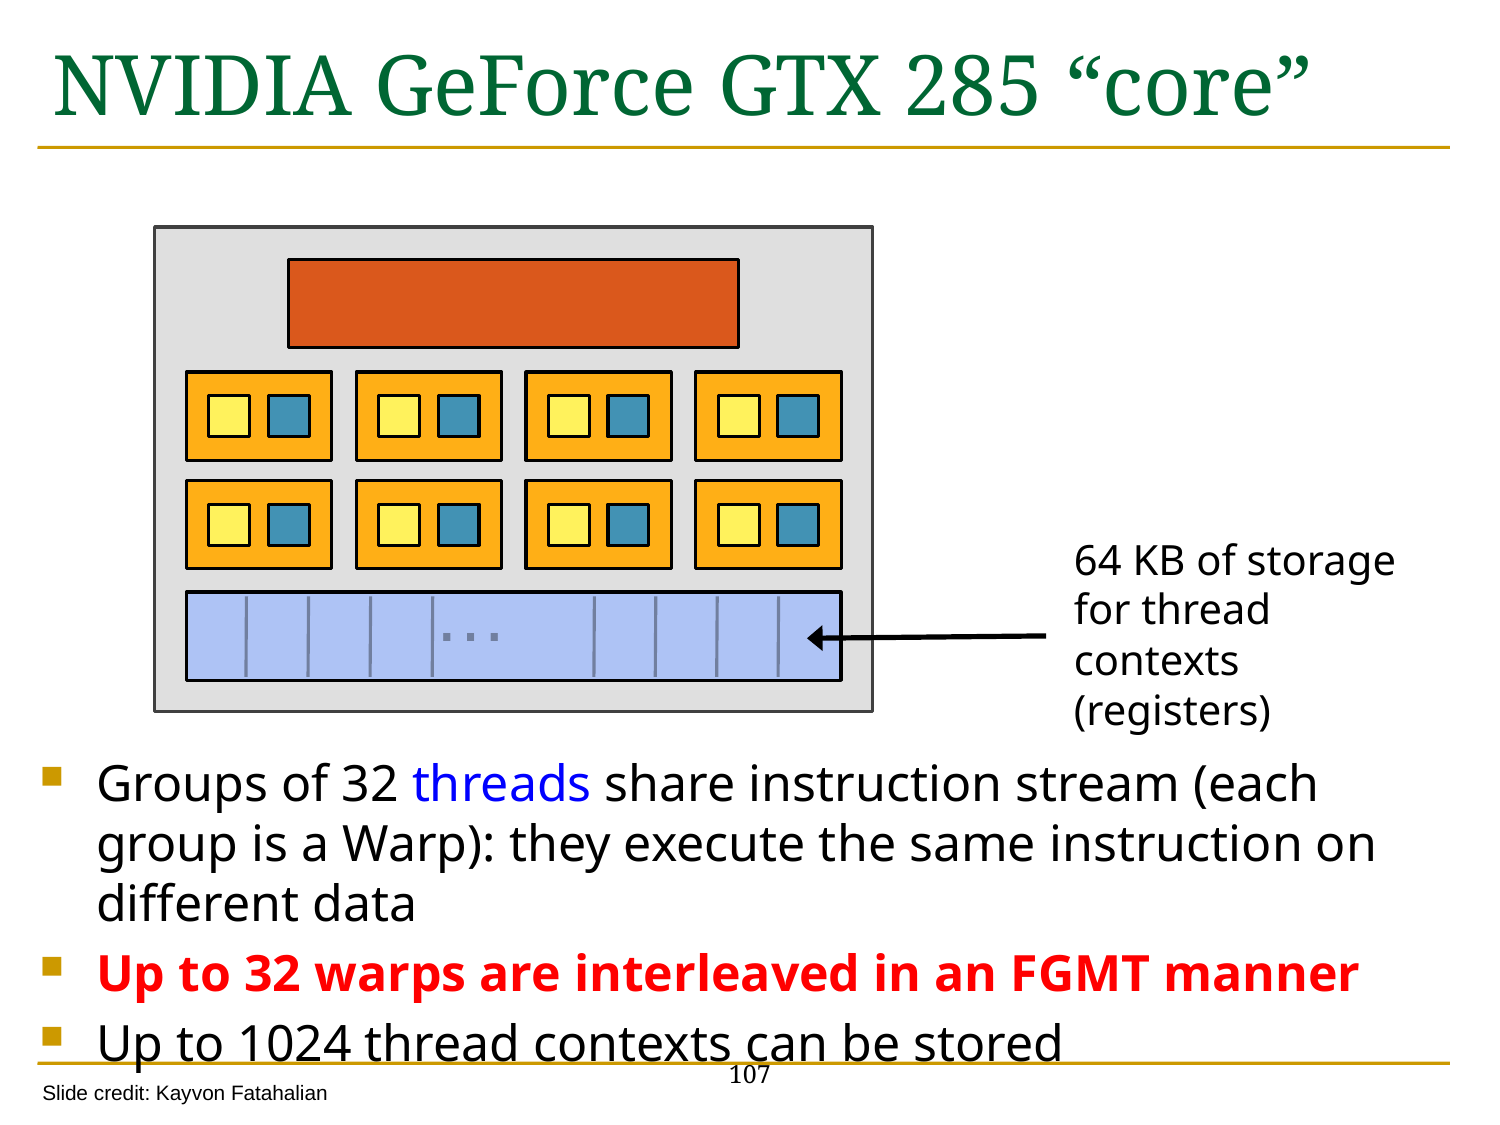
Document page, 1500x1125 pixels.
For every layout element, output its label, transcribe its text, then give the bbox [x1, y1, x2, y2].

list Groups of 32 threads share instruction stream (each group is a Warp): they execute the same instruction on different data Up to 32 warps are interleaved in an FGMT manner Up to 1024 thread contexts can be stored [24, 743, 1475, 1059]
text_box 64 KB of storage for thread contexts (registers) [1059, 526, 1445, 741]
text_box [806, 635, 1047, 639]
title NVIDIA GeForce GTX 285 “core” [37, 24, 1450, 200]
text_box Slide credit: Kayvon Fatahalian [27, 1072, 343, 1112]
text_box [154, 226, 874, 712]
slide_number 107 [512, 1059, 988, 1101]
